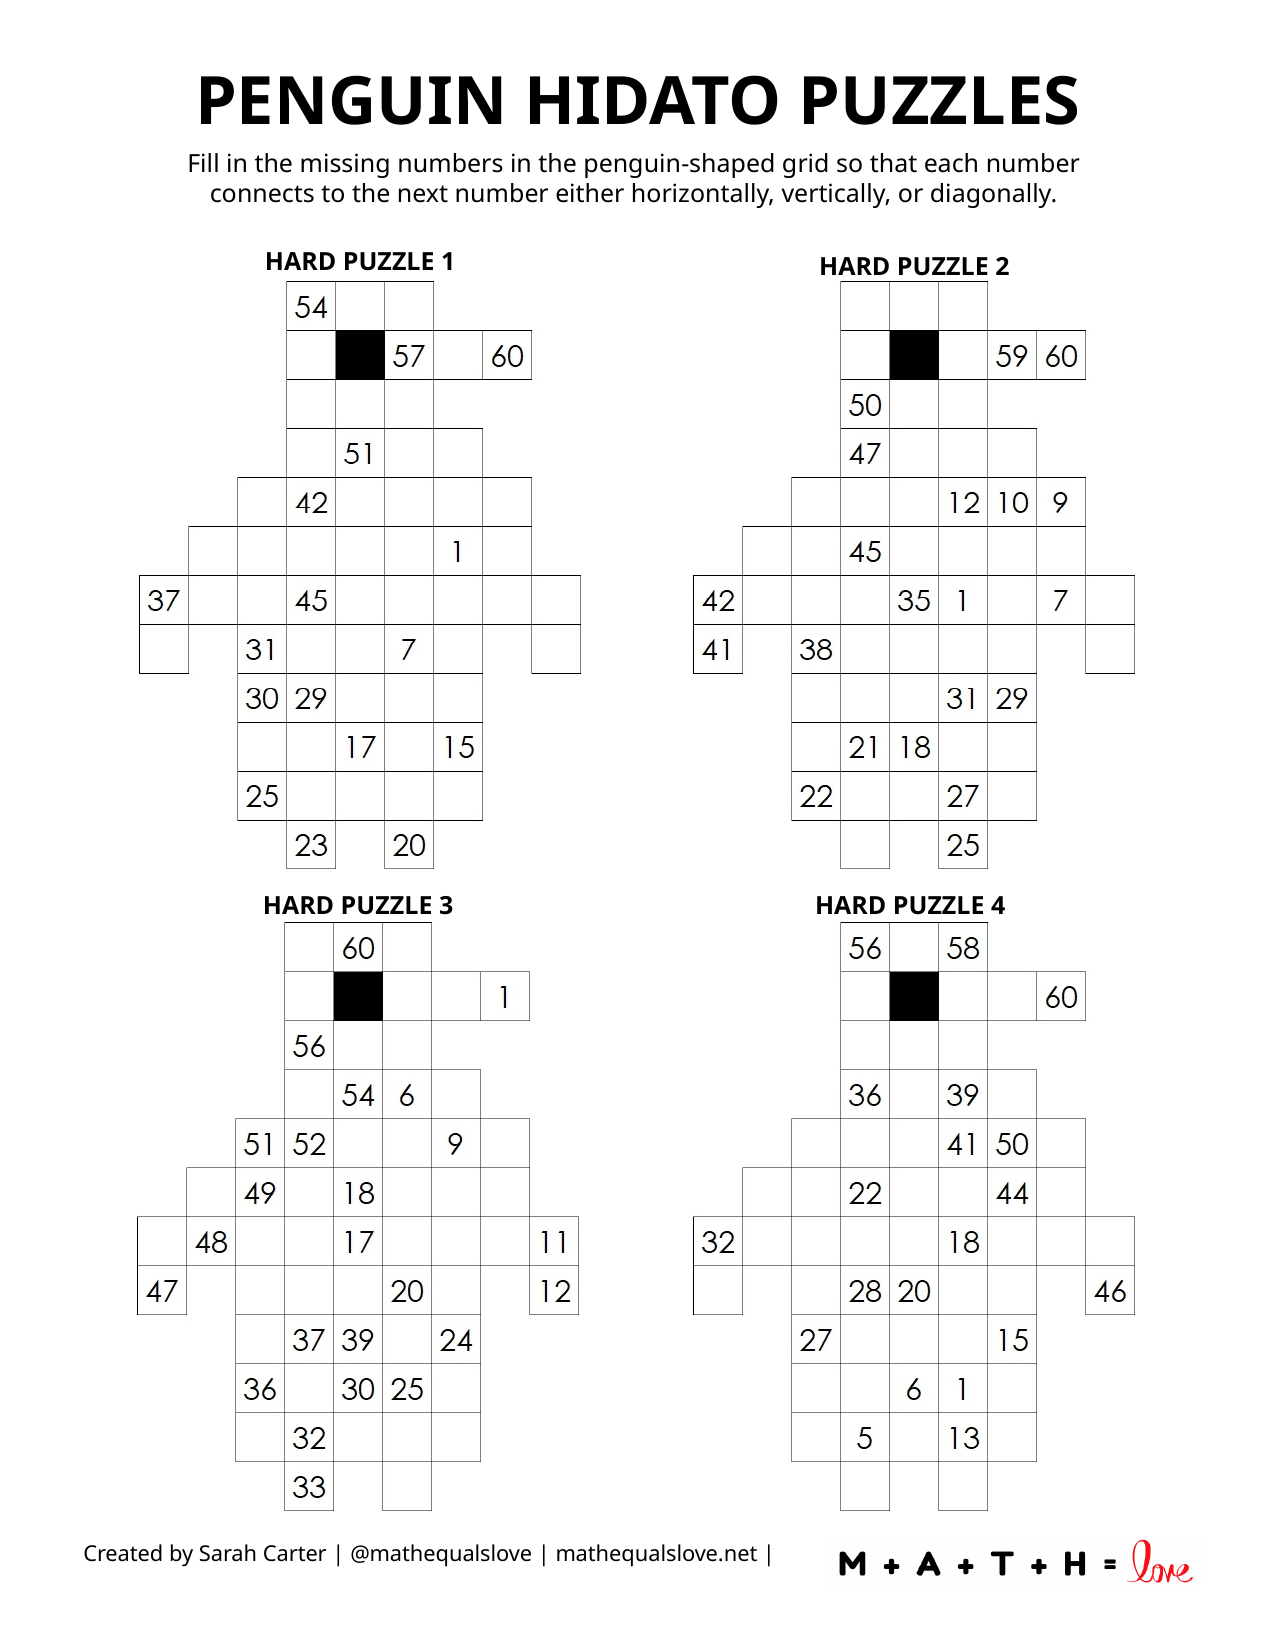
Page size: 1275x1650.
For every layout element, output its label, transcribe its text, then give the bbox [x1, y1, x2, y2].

text_box HARD PUZZLE 4 [670, 889, 1150, 941]
text_box HARD PUZZLE 2 [674, 249, 1155, 301]
picture [693, 280, 1136, 870]
picture [826, 1536, 1203, 1588]
picture [136, 922, 579, 1511]
text_box PENGUIN HIDATO PUZZLES [66, 50, 1211, 140]
picture [139, 280, 581, 870]
text_box HARD PUZZLE 1 [120, 245, 600, 297]
picture [693, 922, 1136, 1511]
text_box HARD PUZZLE 3 [118, 889, 598, 941]
text_box Fill in the missing numbers in the penguin-shaped grid so that each number connects to the next number either horizontally, vertically, or diagonally. [0, 140, 1275, 216]
text_box Created by Sarah Carter | @mathequalslove | mathequalslove.net | [68, 1532, 986, 1574]
